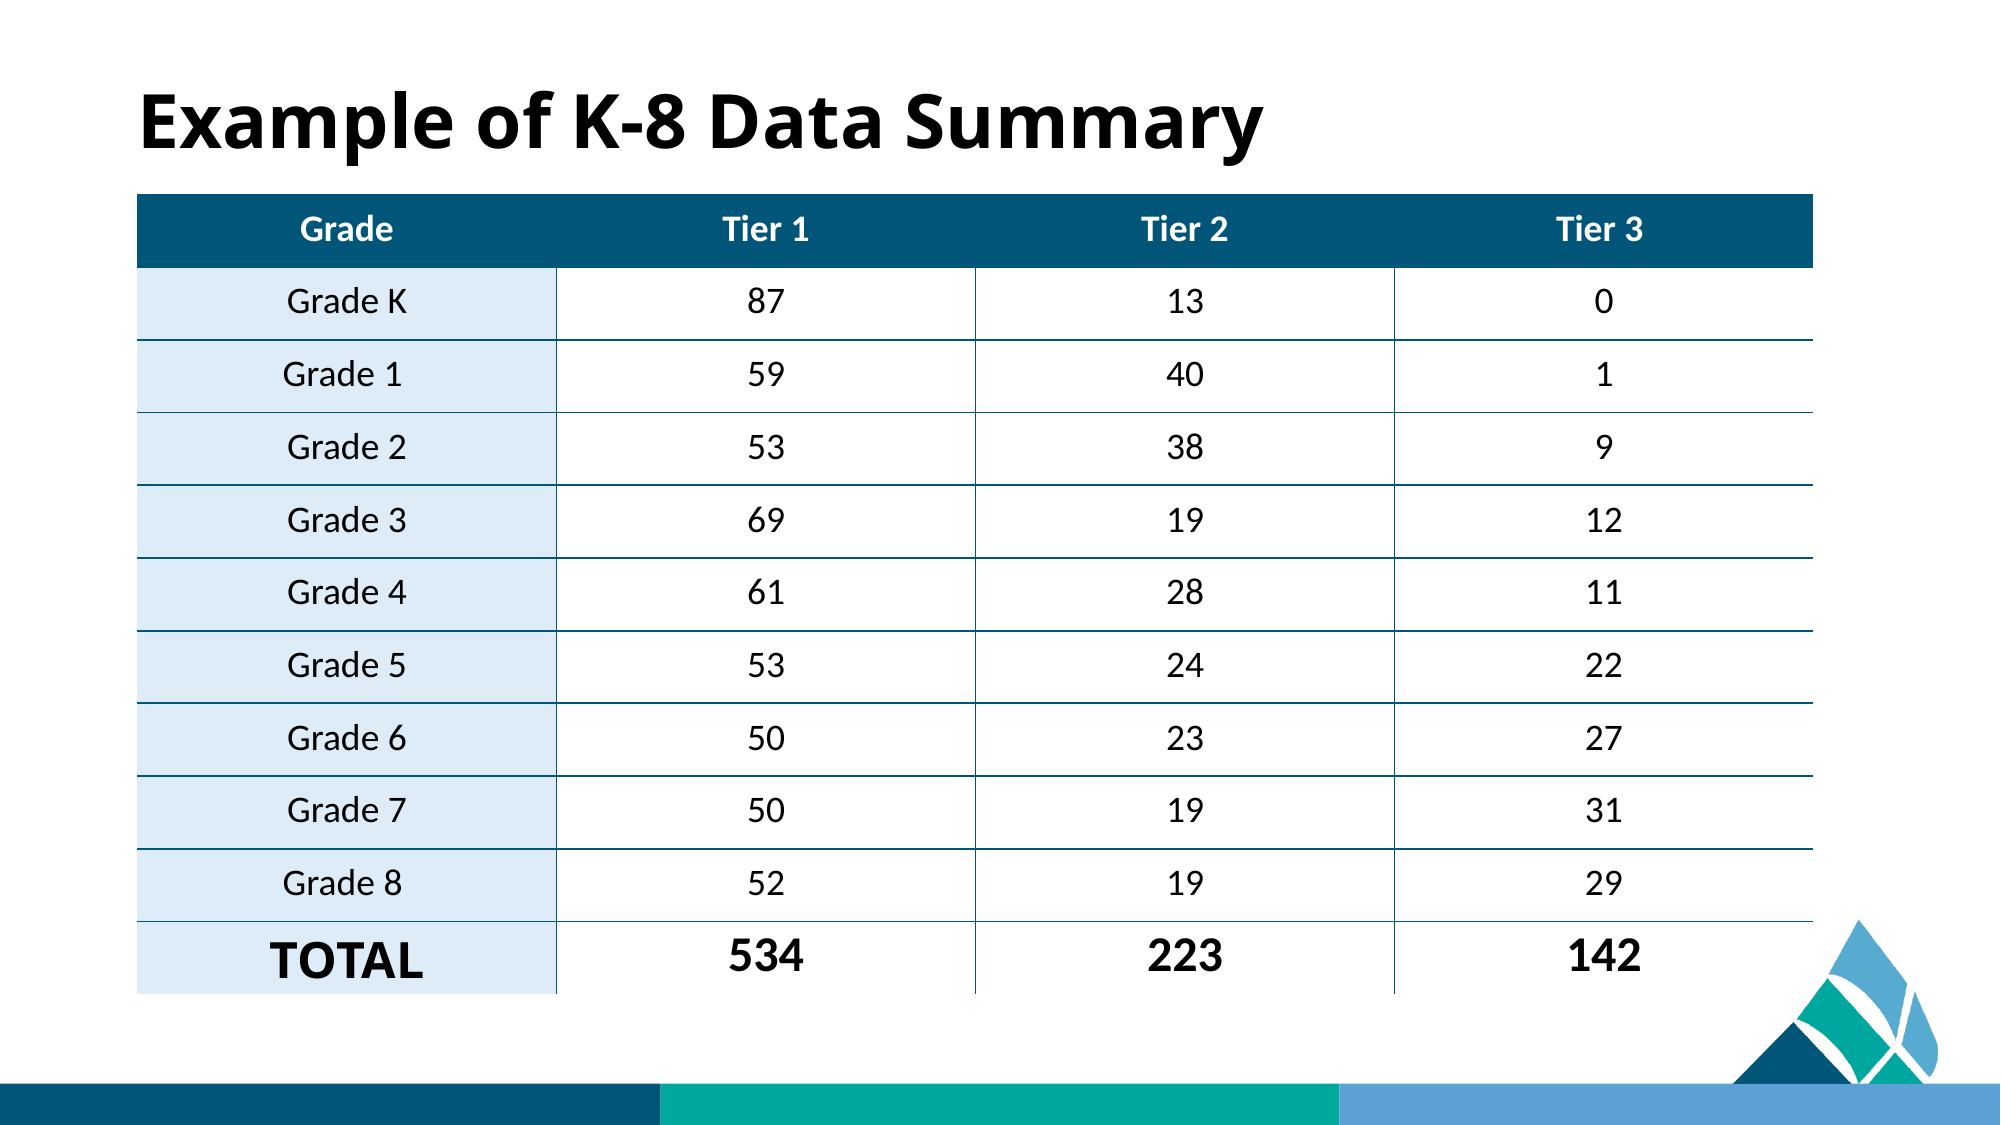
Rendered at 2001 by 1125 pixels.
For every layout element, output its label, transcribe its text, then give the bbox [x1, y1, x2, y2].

table_cell 9 [1395, 413, 1813, 484]
table_cell Grade 1 [137, 341, 556, 412]
table_header Tier 2 [976, 194, 1394, 266]
table_cell 50 [557, 704, 975, 775]
table_cell Grade 5 [137, 632, 556, 702]
table_cell 59 [557, 341, 975, 412]
table_cell 52 [557, 850, 975, 921]
table_header Tier 3 [1395, 194, 1813, 266]
table_header Grade [137, 194, 556, 266]
table_cell Grade 3 [137, 486, 556, 557]
table_cell 19 [976, 850, 1394, 921]
table_cell 50 [557, 777, 975, 848]
table_cell 11 [1395, 559, 1813, 630]
table_cell 38 [976, 413, 1394, 484]
table_cell Grade K [137, 268, 556, 339]
table_cell 27 [1395, 704, 1813, 775]
title Example of K-8 Data Summary [137, 59, 1863, 179]
table_cell 87 [557, 268, 975, 339]
table_cell 23 [976, 704, 1394, 775]
table_cell 19 [976, 486, 1394, 557]
table_cell 0 [1395, 268, 1813, 339]
table_cell 53 [557, 413, 975, 484]
table_cell 29 [1395, 850, 1813, 921]
table_cell 12 [1395, 486, 1813, 557]
table_cell TOTAL [137, 922, 556, 994]
table_cell 53 [557, 632, 975, 702]
table_cell Grade 6 [137, 704, 556, 775]
table_cell 69 [557, 486, 975, 557]
table_cell 22 [1395, 632, 1813, 702]
table_cell 534 [557, 922, 975, 994]
table_cell 223 [976, 922, 1394, 994]
table_cell Grade 2 [137, 413, 556, 484]
picture [1732, 919, 1938, 1084]
table_cell 28 [976, 559, 1394, 630]
table_cell 31 [1395, 777, 1813, 848]
table_cell 19 [976, 777, 1394, 848]
table_cell 1 [1395, 341, 1813, 412]
table_cell 24 [976, 632, 1394, 702]
table_cell Grade 7 [137, 777, 556, 848]
table_header Tier 1 [557, 194, 975, 266]
table_cell Grade 4 [137, 559, 556, 630]
table_cell 61 [557, 559, 975, 630]
table_cell 40 [976, 341, 1394, 412]
table_cell Grade 8 [137, 850, 556, 921]
table_cell 13 [976, 268, 1394, 339]
table_cell 142 [1395, 922, 1813, 994]
